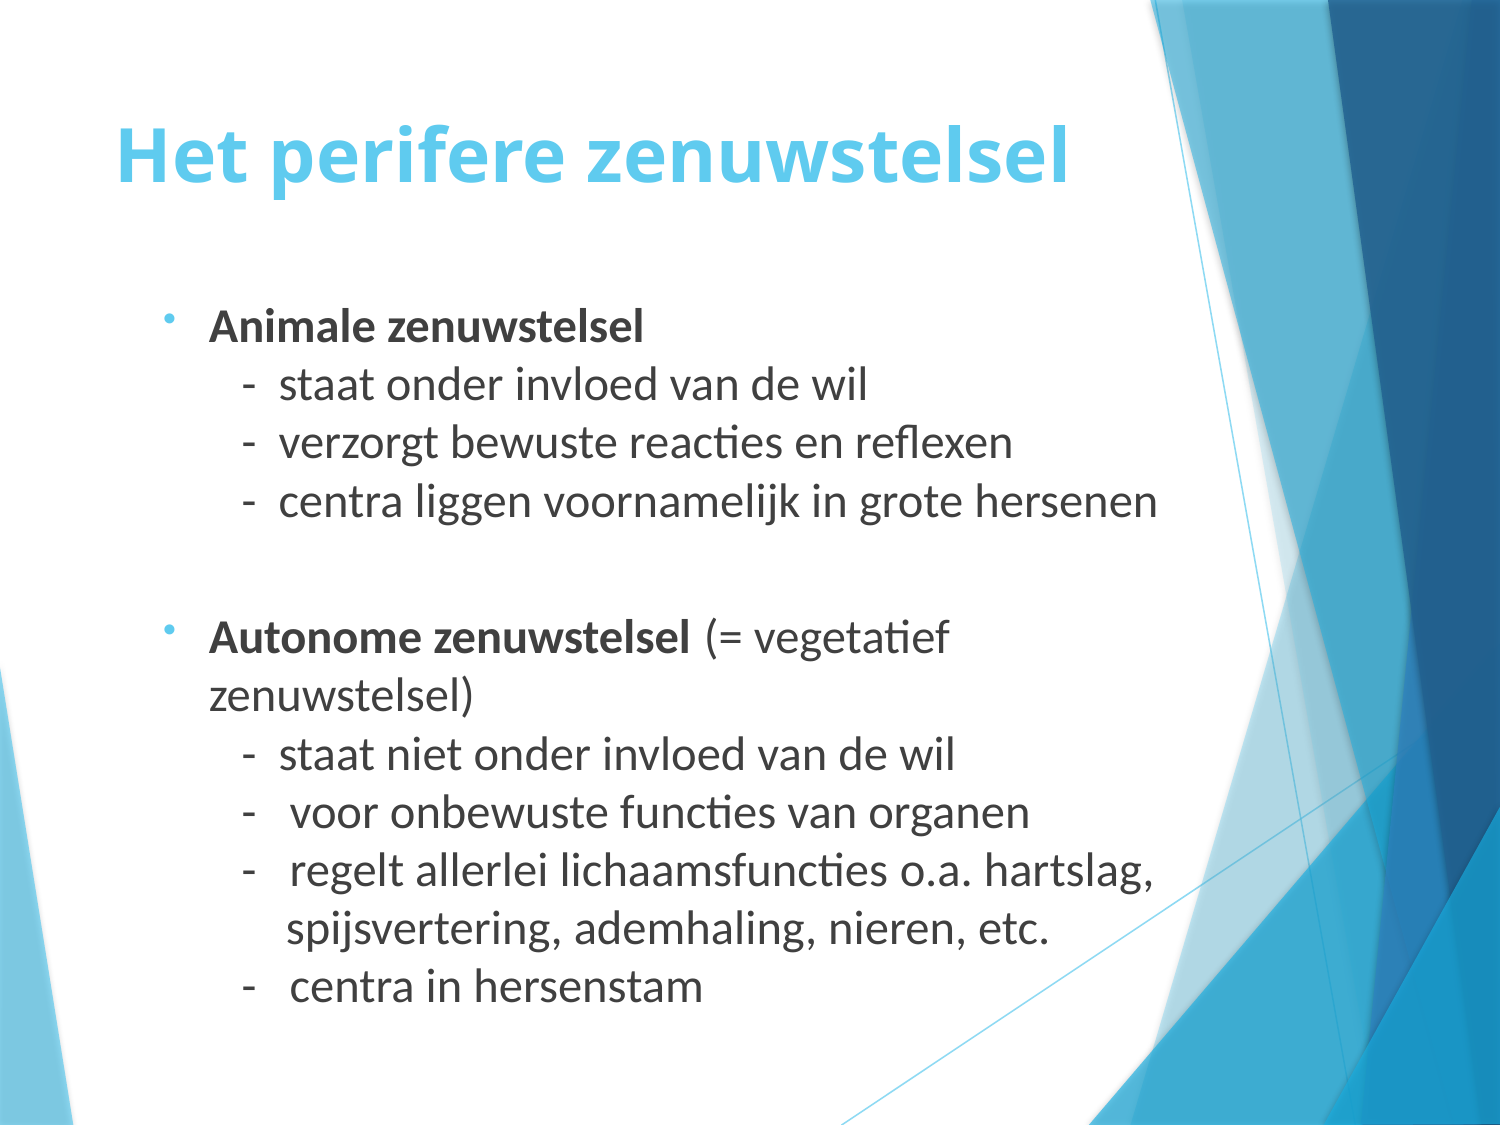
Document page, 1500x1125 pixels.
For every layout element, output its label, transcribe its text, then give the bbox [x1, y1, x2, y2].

list Animale zenuwstelsel - staat onder invloed van de wil - verzorgt bewuste reacties en reflexen - centra liggen voornamelijk in grote hersenen Autonome zenuwstelsel (= vegetatief zenuwstelsel) - staat niet onder invloed van de wil - voor onbewuste functies van organen - regelt allerlei lichaamsfuncties o.a. hartslag, spijsvertering, ademhaling, nieren, etc. - centra in hersenstam [75, 208, 1237, 1025]
title Het perifere zenuwstelsel [99, 99, 1142, 208]
